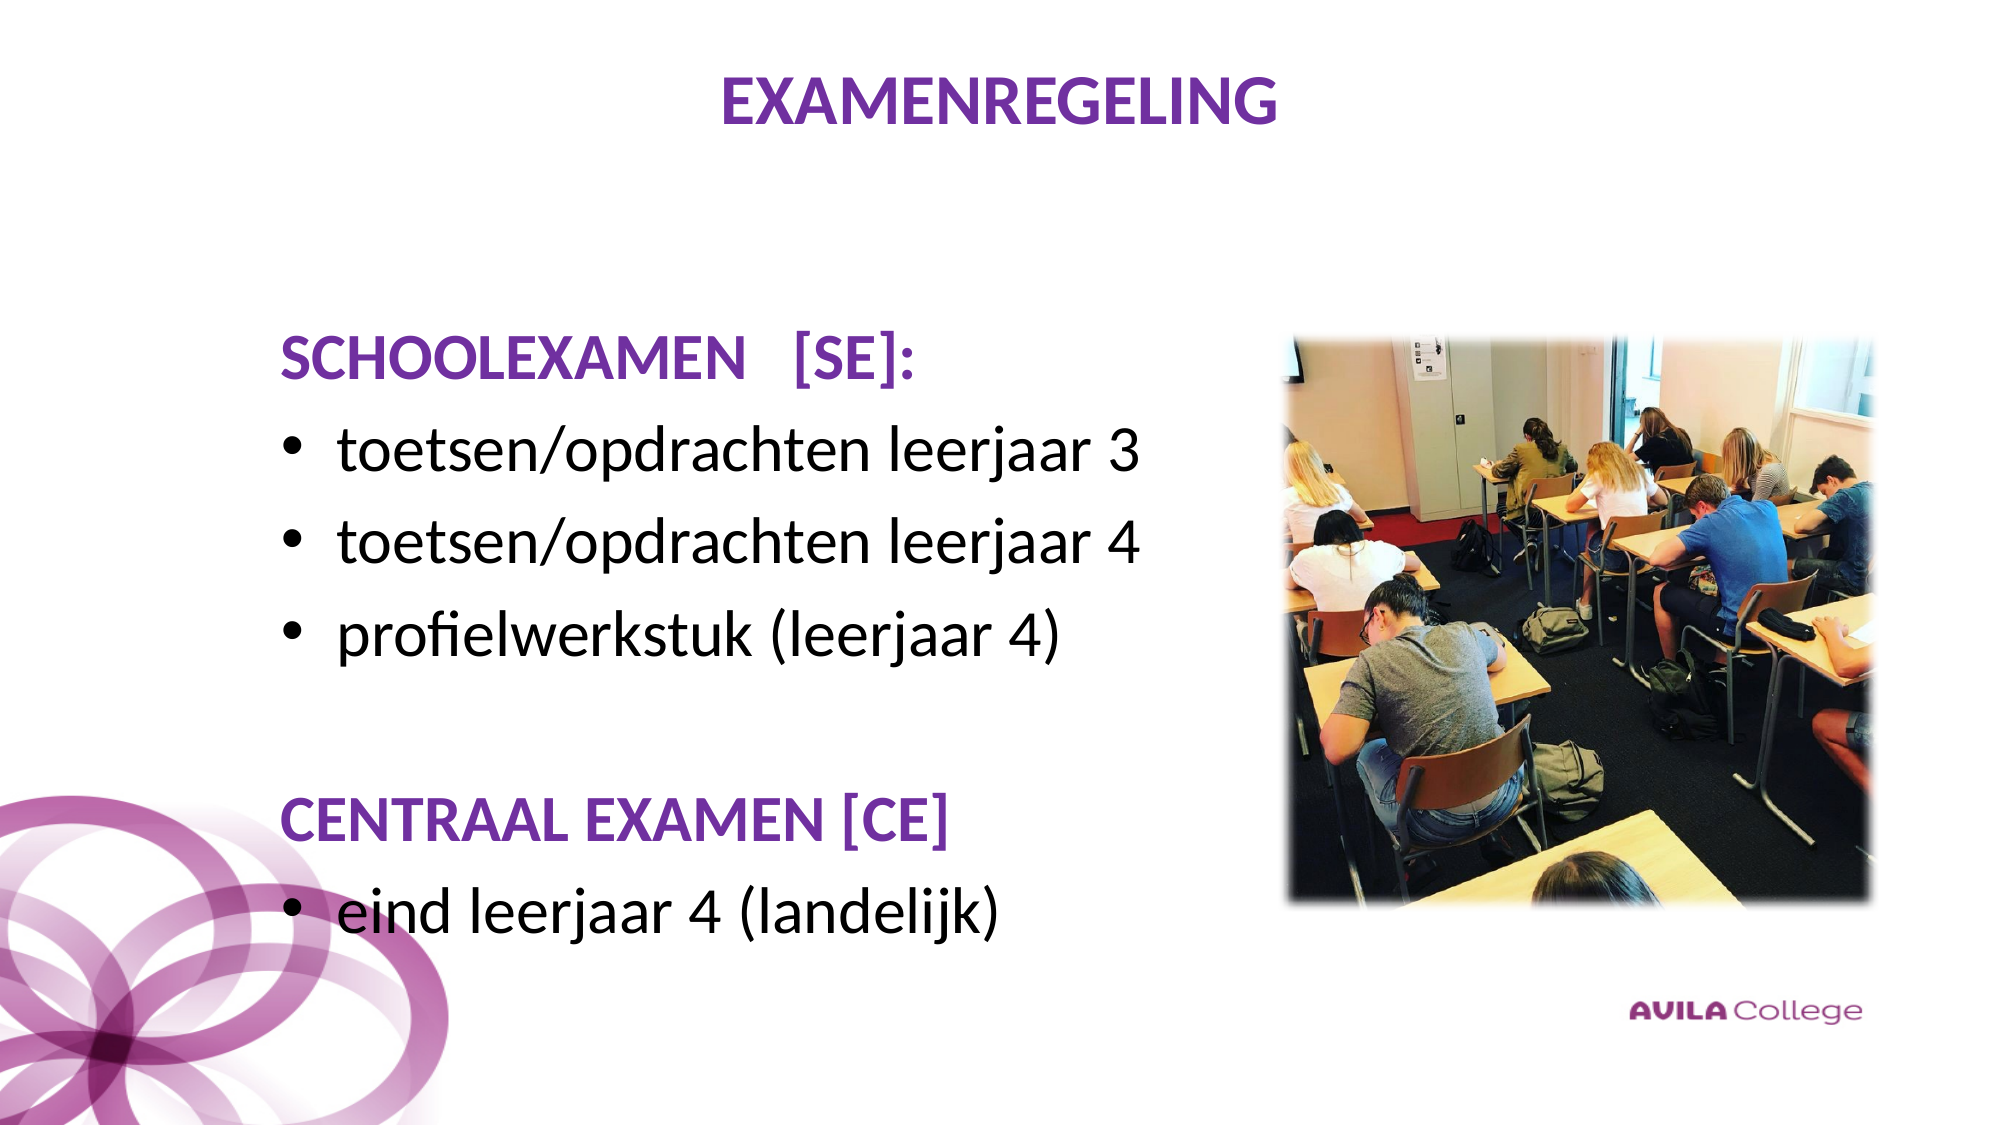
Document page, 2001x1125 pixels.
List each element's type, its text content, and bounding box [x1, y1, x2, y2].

list SCHOOLEXAMEN [SE]: toetsen/opdrachten leerjaar 3 toetsen/opdrachten leerjaar 4 profielwerkstuk (leerjaar 4) CENTRAAL EXAMEN [CE] eind leerjaar 4 (landelijk) [265, 213, 1616, 956]
picture [0, 0, 2000, 1125]
title EXAMENREGELING [99, 45, 1900, 233]
